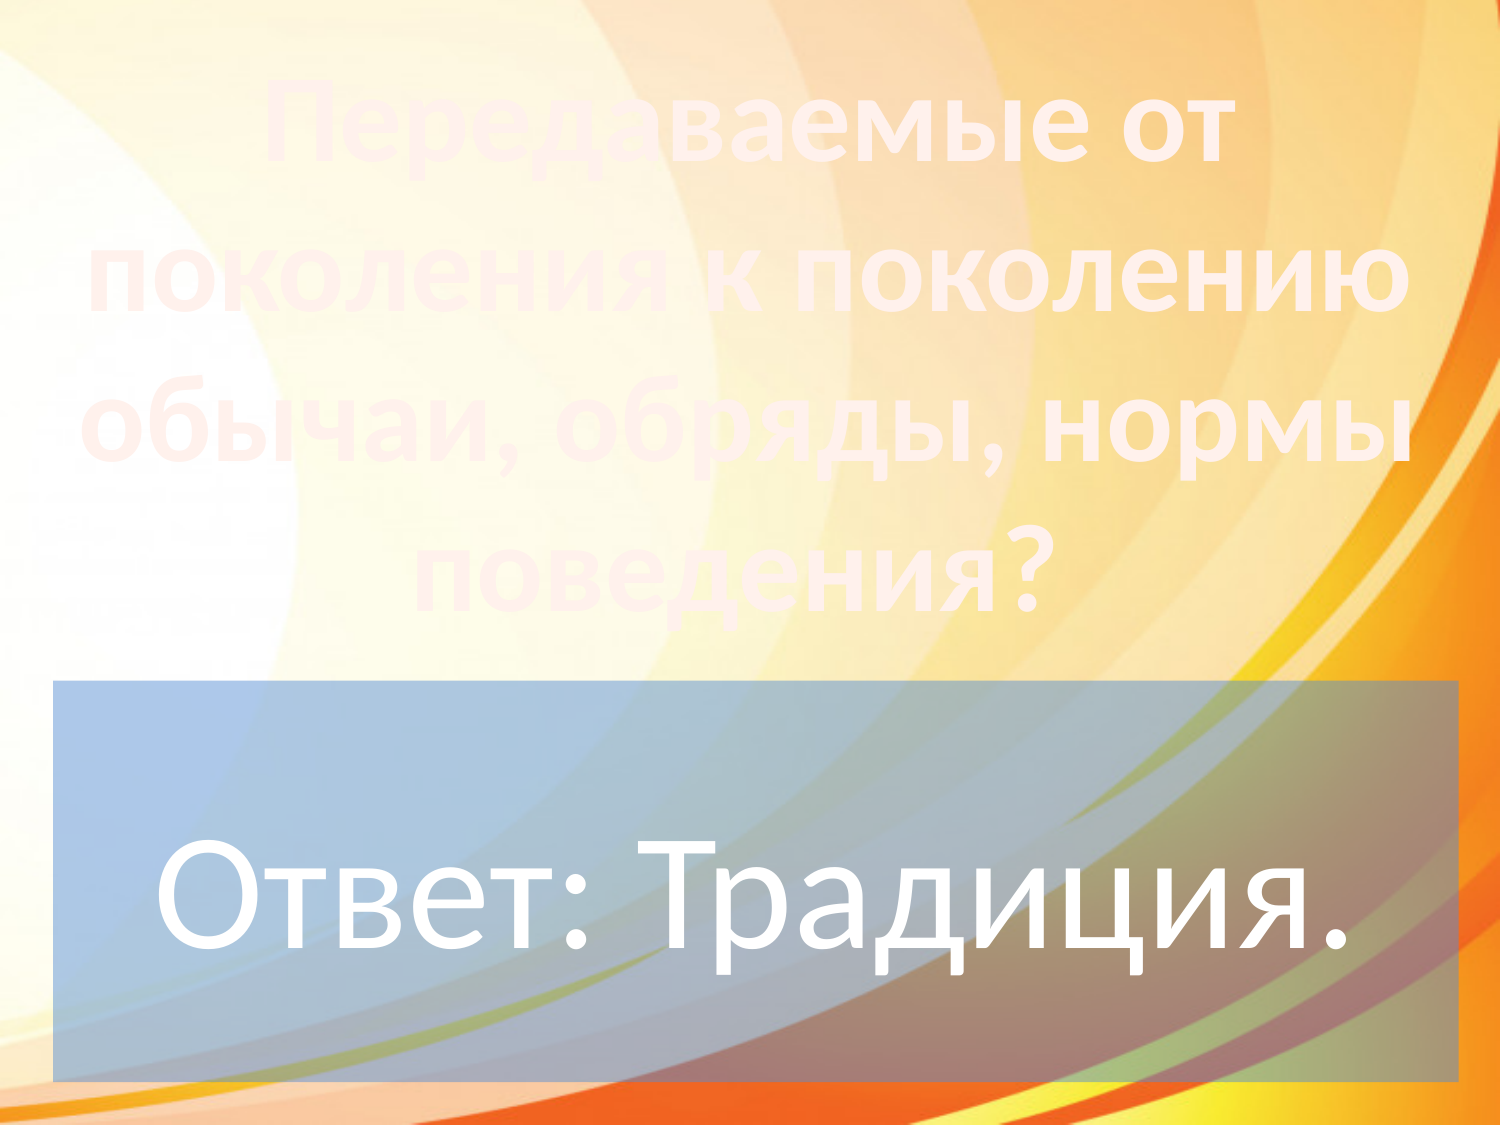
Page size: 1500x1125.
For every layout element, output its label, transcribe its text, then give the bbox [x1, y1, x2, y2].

text_box Передаваемые от поколения к поколению обычаи, обряды, нормы поведения? [57, 29, 1441, 645]
picture [0, 0, 1500, 1125]
text_box Ответ: Традиция. [51, 679, 1461, 1084]
